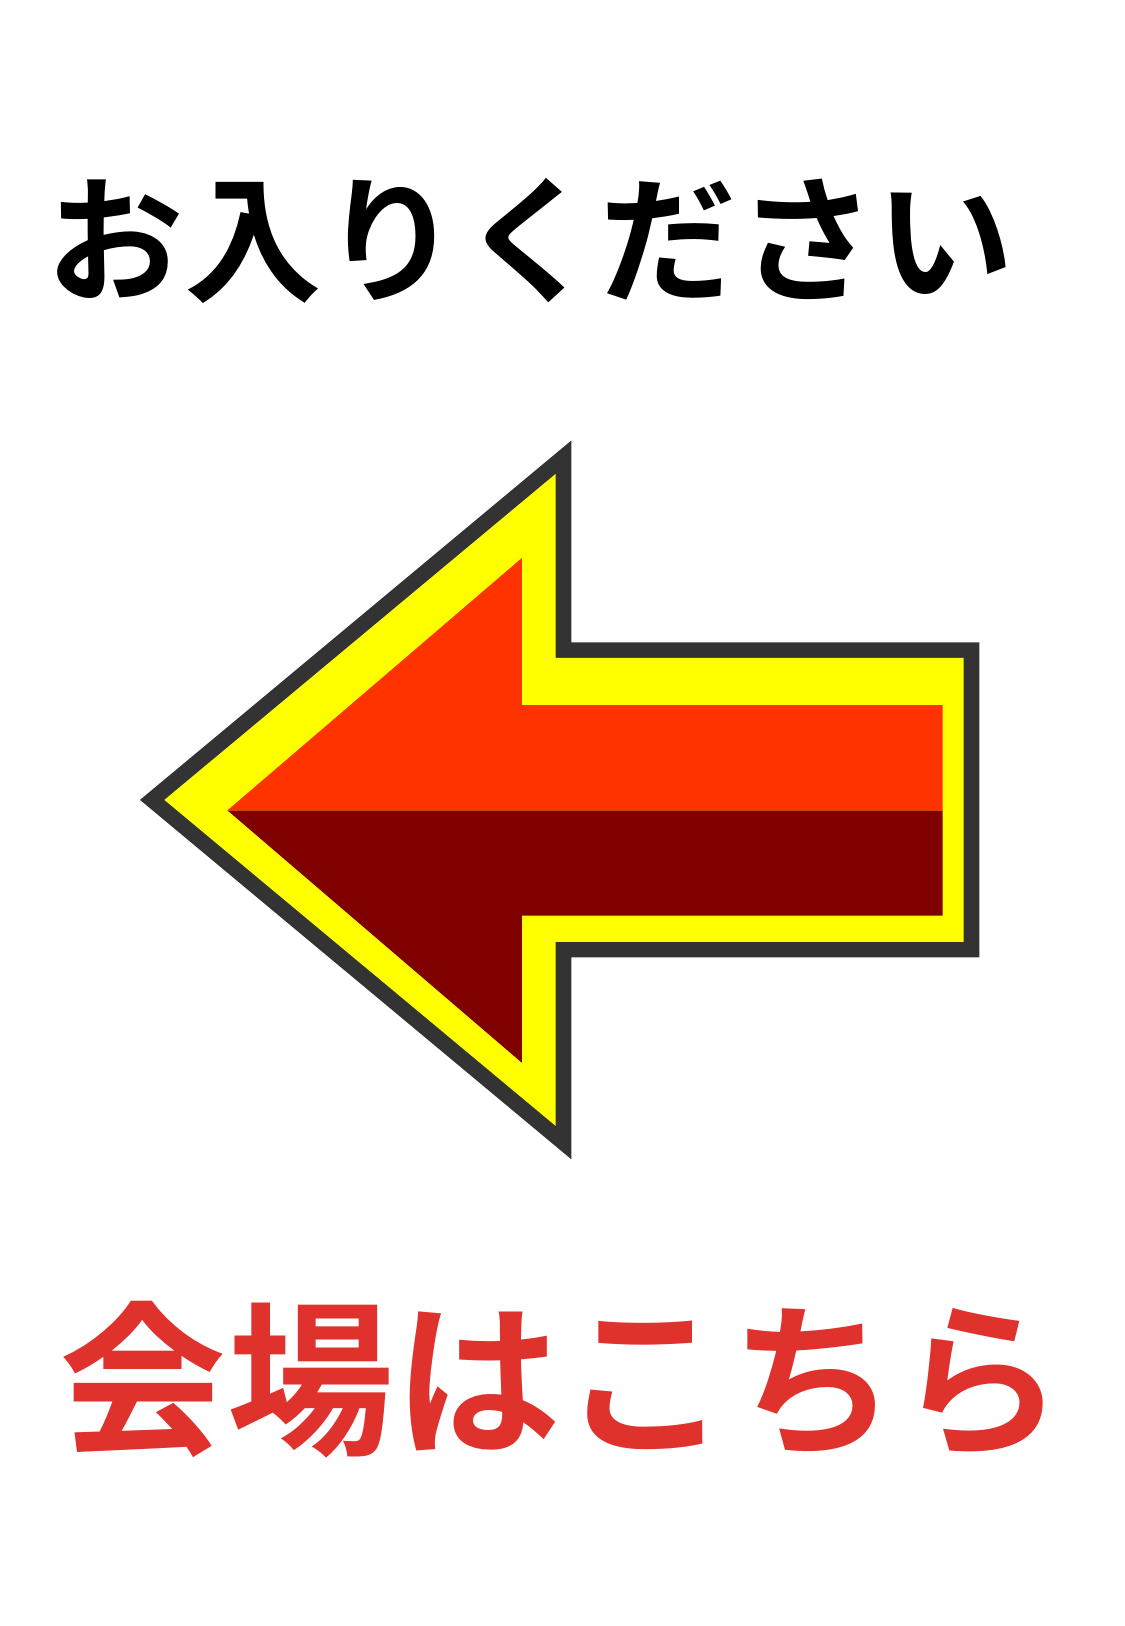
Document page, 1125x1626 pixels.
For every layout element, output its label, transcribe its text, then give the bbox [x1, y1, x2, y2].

text_box 会場はこちら [0, 1268, 1125, 1484]
text_box お入りください [30, 146, 1093, 327]
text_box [164, 473, 964, 1127]
